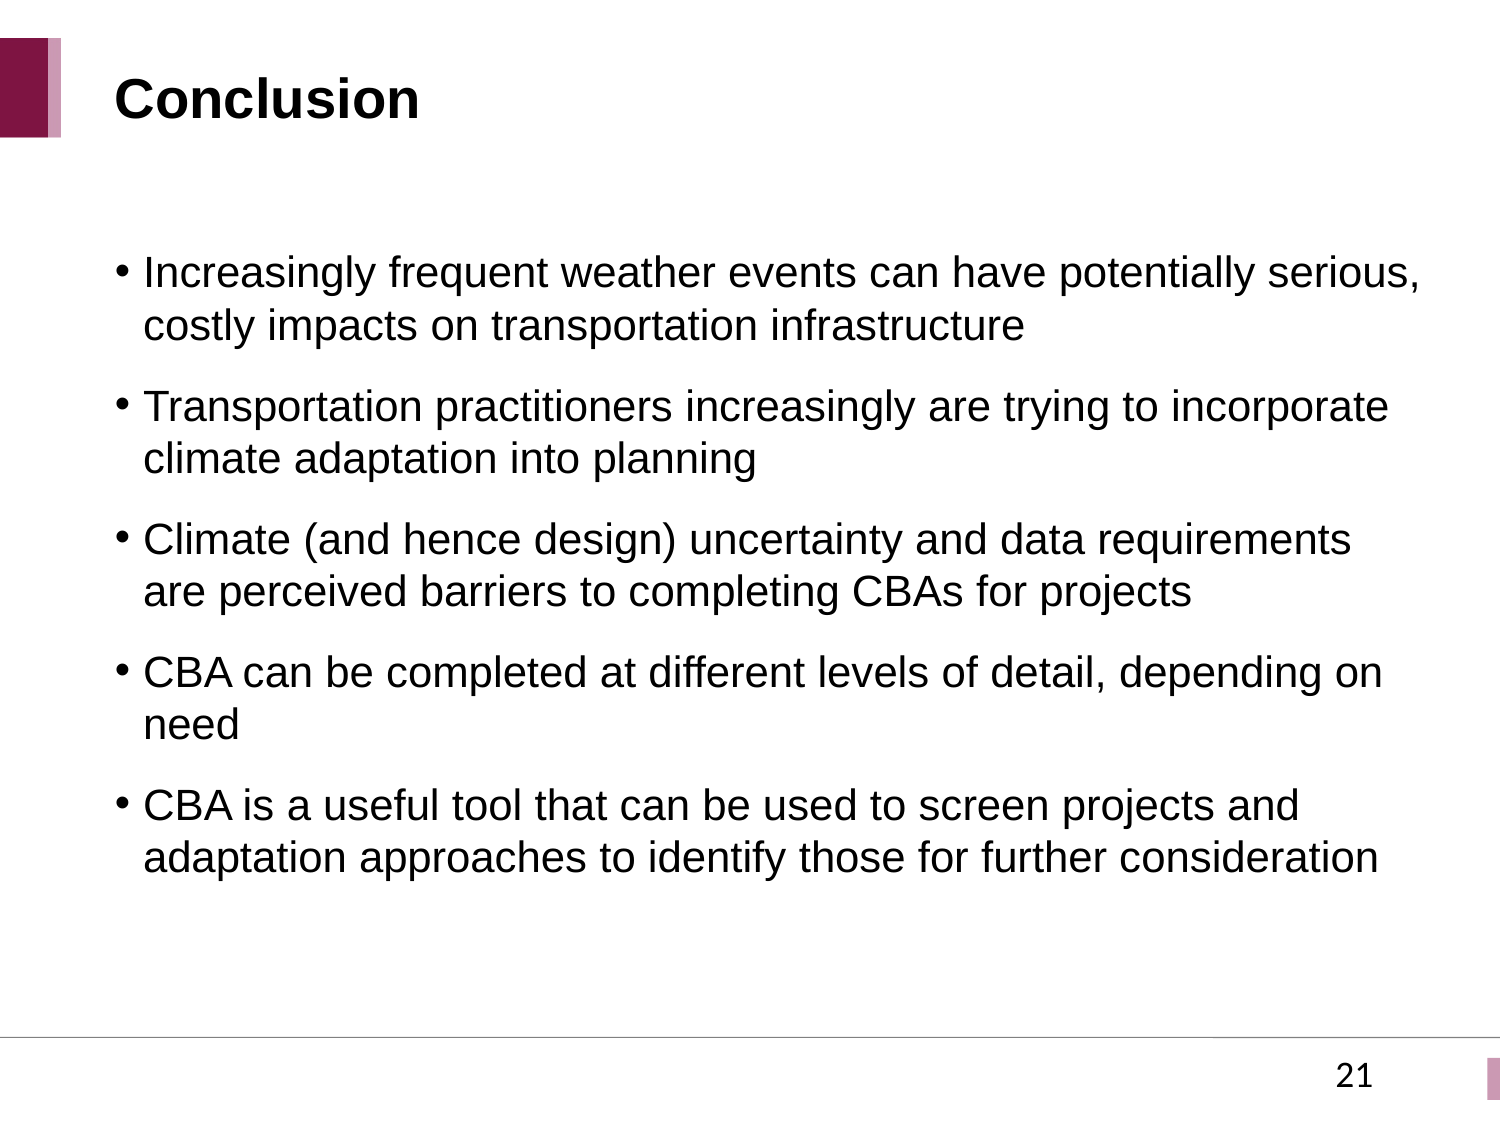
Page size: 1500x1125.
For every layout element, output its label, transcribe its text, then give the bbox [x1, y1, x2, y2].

slide_number 21 [1039, 1042, 1397, 1103]
title Conclusion [99, 43, 1438, 149]
picture [0, 37, 63, 138]
list Increasingly frequent weather events can have potentially serious, costly impacts on transportation infrastructure Transportation practitioners increasingly are trying to incorporate climate adaptation into planning Climate (and hence design) uncertainty and data requirements are perceived barriers to completing CBAs for projects CBA can be completed at different levels of detail, depending on need CBA is a useful tool that can be used to screen projects and adaptation approaches to identify those for further consideration [99, 236, 1438, 911]
